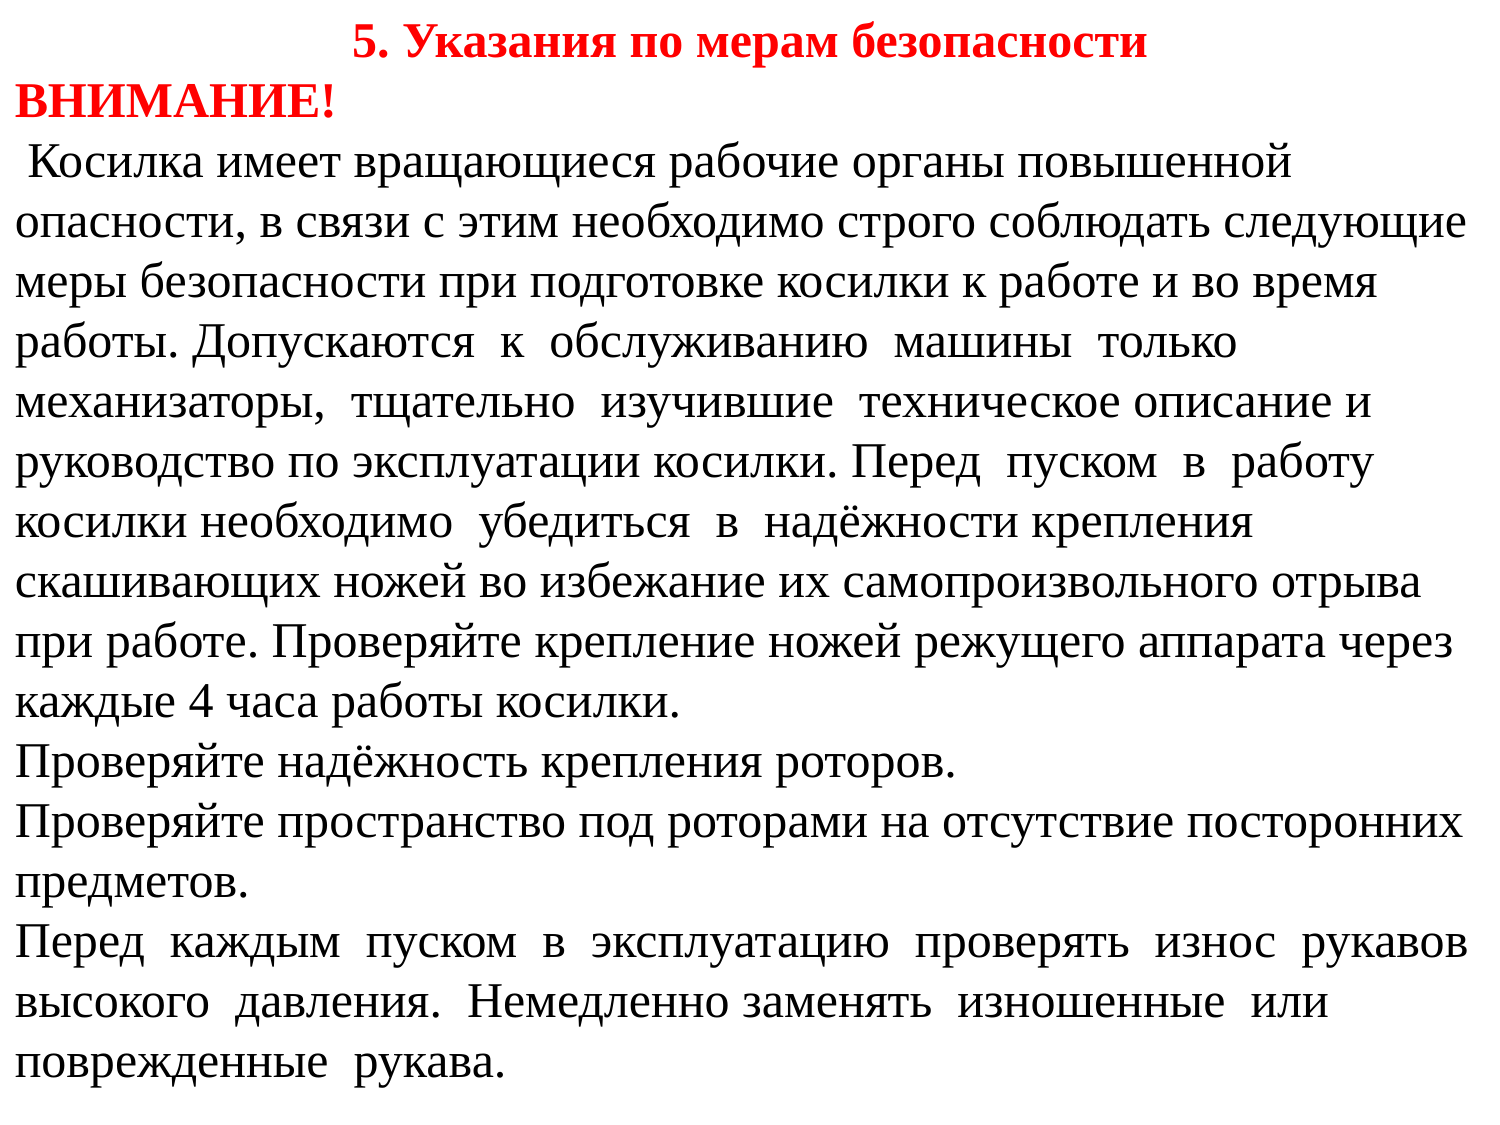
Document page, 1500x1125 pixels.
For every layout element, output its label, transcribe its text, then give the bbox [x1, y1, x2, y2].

text_box 5. Указания по мерам безопасности ВНИМАНИЕ! Косилка имеет вращающиеся рабочие органы повышенной опасности, в связи с этим необходимо строго соблюдать следующие меры безопасности при подготовке косилки к работе и во время работы. Допускаются к обслуживанию машины только механизаторы, тщательно изучившие техническое описание и руководство по эксплуатации косилки. Перед пуском в работу косилки необходимо убедиться в надёжности крепления скашивающих ножей во избежание их самопроизвольного отрыва при работе. Проверяйте крепление ножей режущего аппарата через каждые 4 часа работы косилки. Проверяйте надёжность крепления роторов. Проверяйте пространство под роторами на отсутствие посторонних предметов. Перед каждым пуском в эксплуатацию пpовеpять износ рукавов высокого давления. Немедленно заменять изношенные или поврежденные рукава. [0, 0, 1500, 1095]
